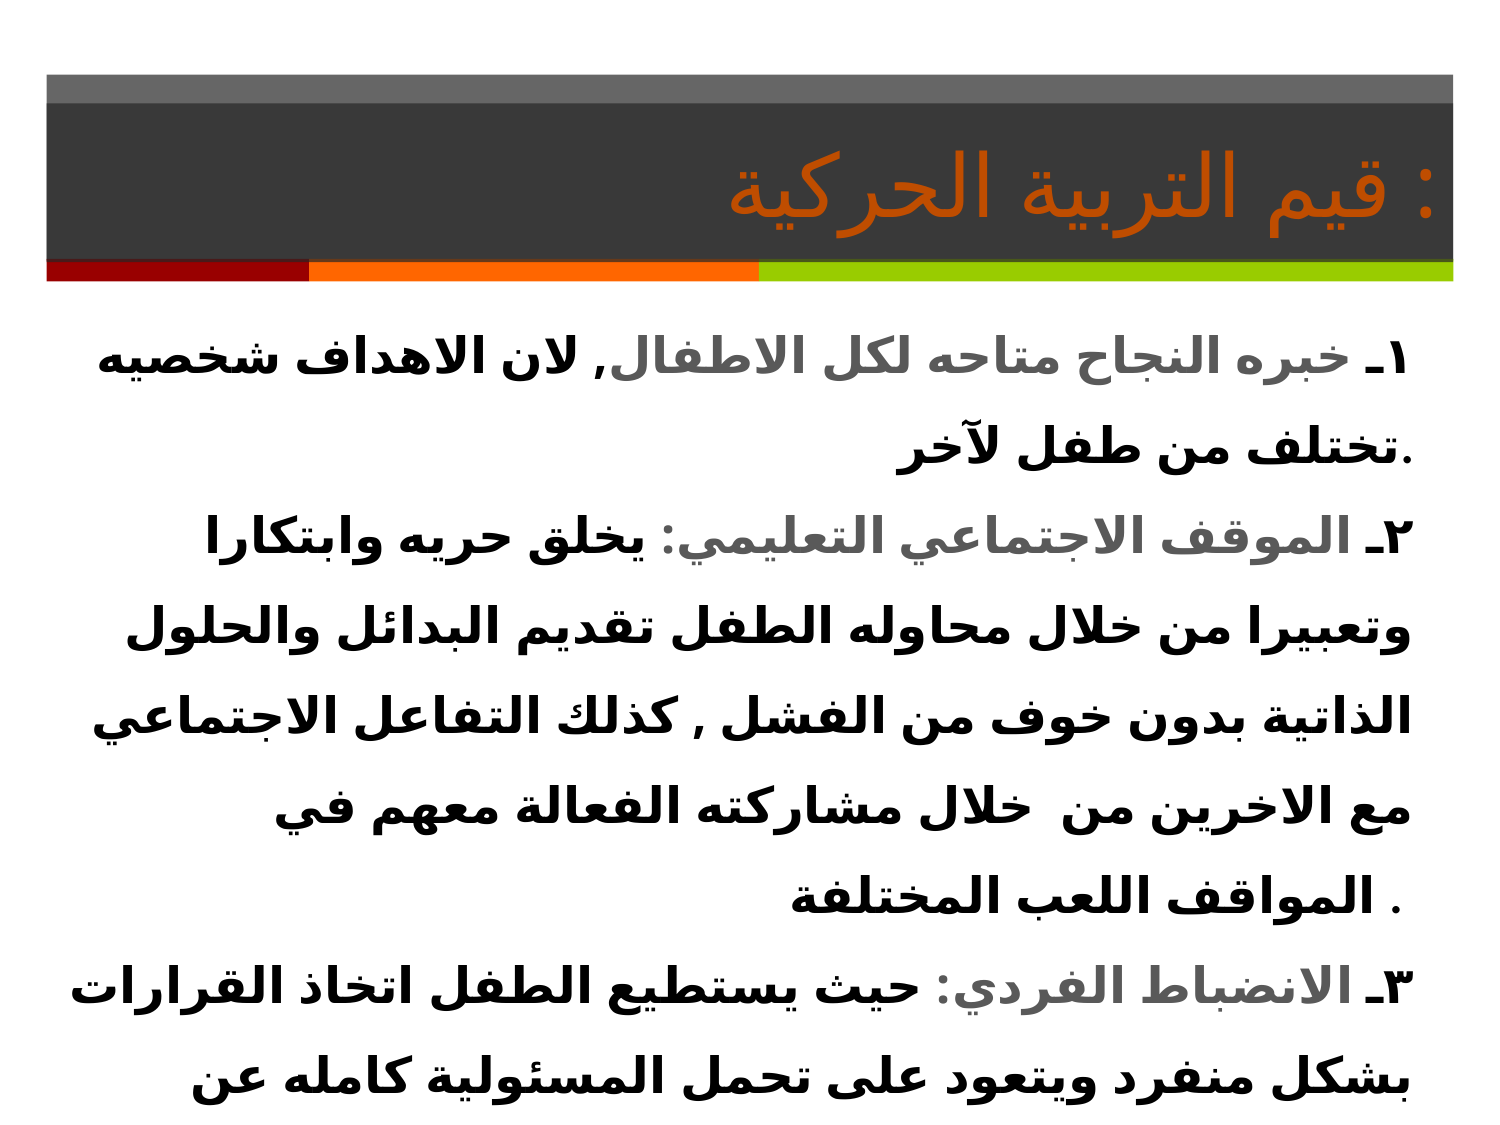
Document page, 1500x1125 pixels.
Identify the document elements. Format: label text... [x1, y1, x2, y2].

text_box ١ـ خبره النجاح متاحه لكل الاطفال, لان الاهداف شخصيه تختلف من طفل لآخر. ٢ـ الموقف الاجتماعي التعليمي: يخلق حريه وابتكارا وتعبيرا من خلال محاوله الطفل تقديم البدائل والحلول الذاتية بدون خوف من الفشل , كذلك التفاعل الاجتماعي مع الاخرين من خلال مشاركته الفعالة معهم في المواقف اللعب المختلفة . ٣ـ الانضباط الفردي: حيث يستطيع الطفل اتخاذ القرارات بشكل منفرد ويتعود على تحمل المسئولية كامله عن سلوكه, ويتبع التعليمات المعطاة له. ٤ـ الرضا والنتائج السارة: من خلال اندماج الأطفال في عمليات التعلم والأداء الحركي المناسب. [46, 286, 1429, 1125]
title قيم التربية الحركية : [46, 103, 1454, 263]
